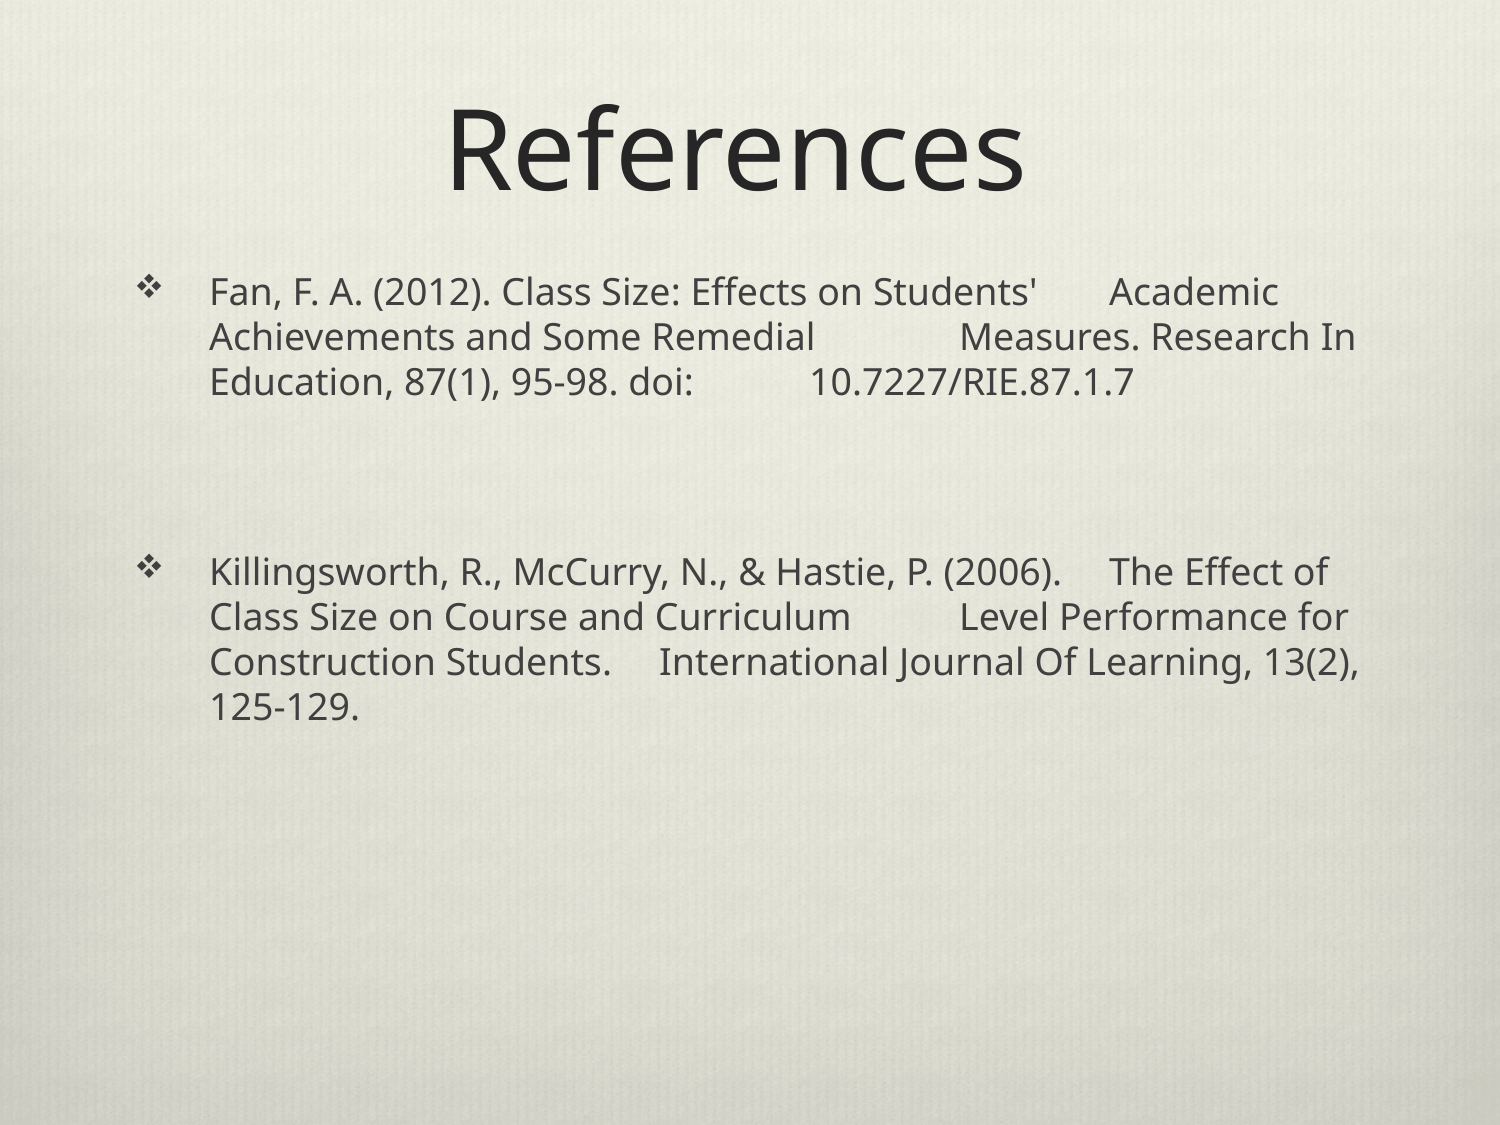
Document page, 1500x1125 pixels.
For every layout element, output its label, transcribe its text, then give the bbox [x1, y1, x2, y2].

list Fan, F. A. (2012). Class Size: Effects on Students' Academic Achievements and Some Remedial Measures. Research In Education, 87(1), 95-98. doi: 10.7227/RIE.87.1.7 Killingsworth, R., McCurry, N., & Hastie, P. (2006). The Effect of Class Size on Course and Curriculum Level Performance for Construction Students. International Journal Of Learning, 13(2), 125-129. [119, 260, 1381, 1011]
title References [119, 51, 1381, 240]
